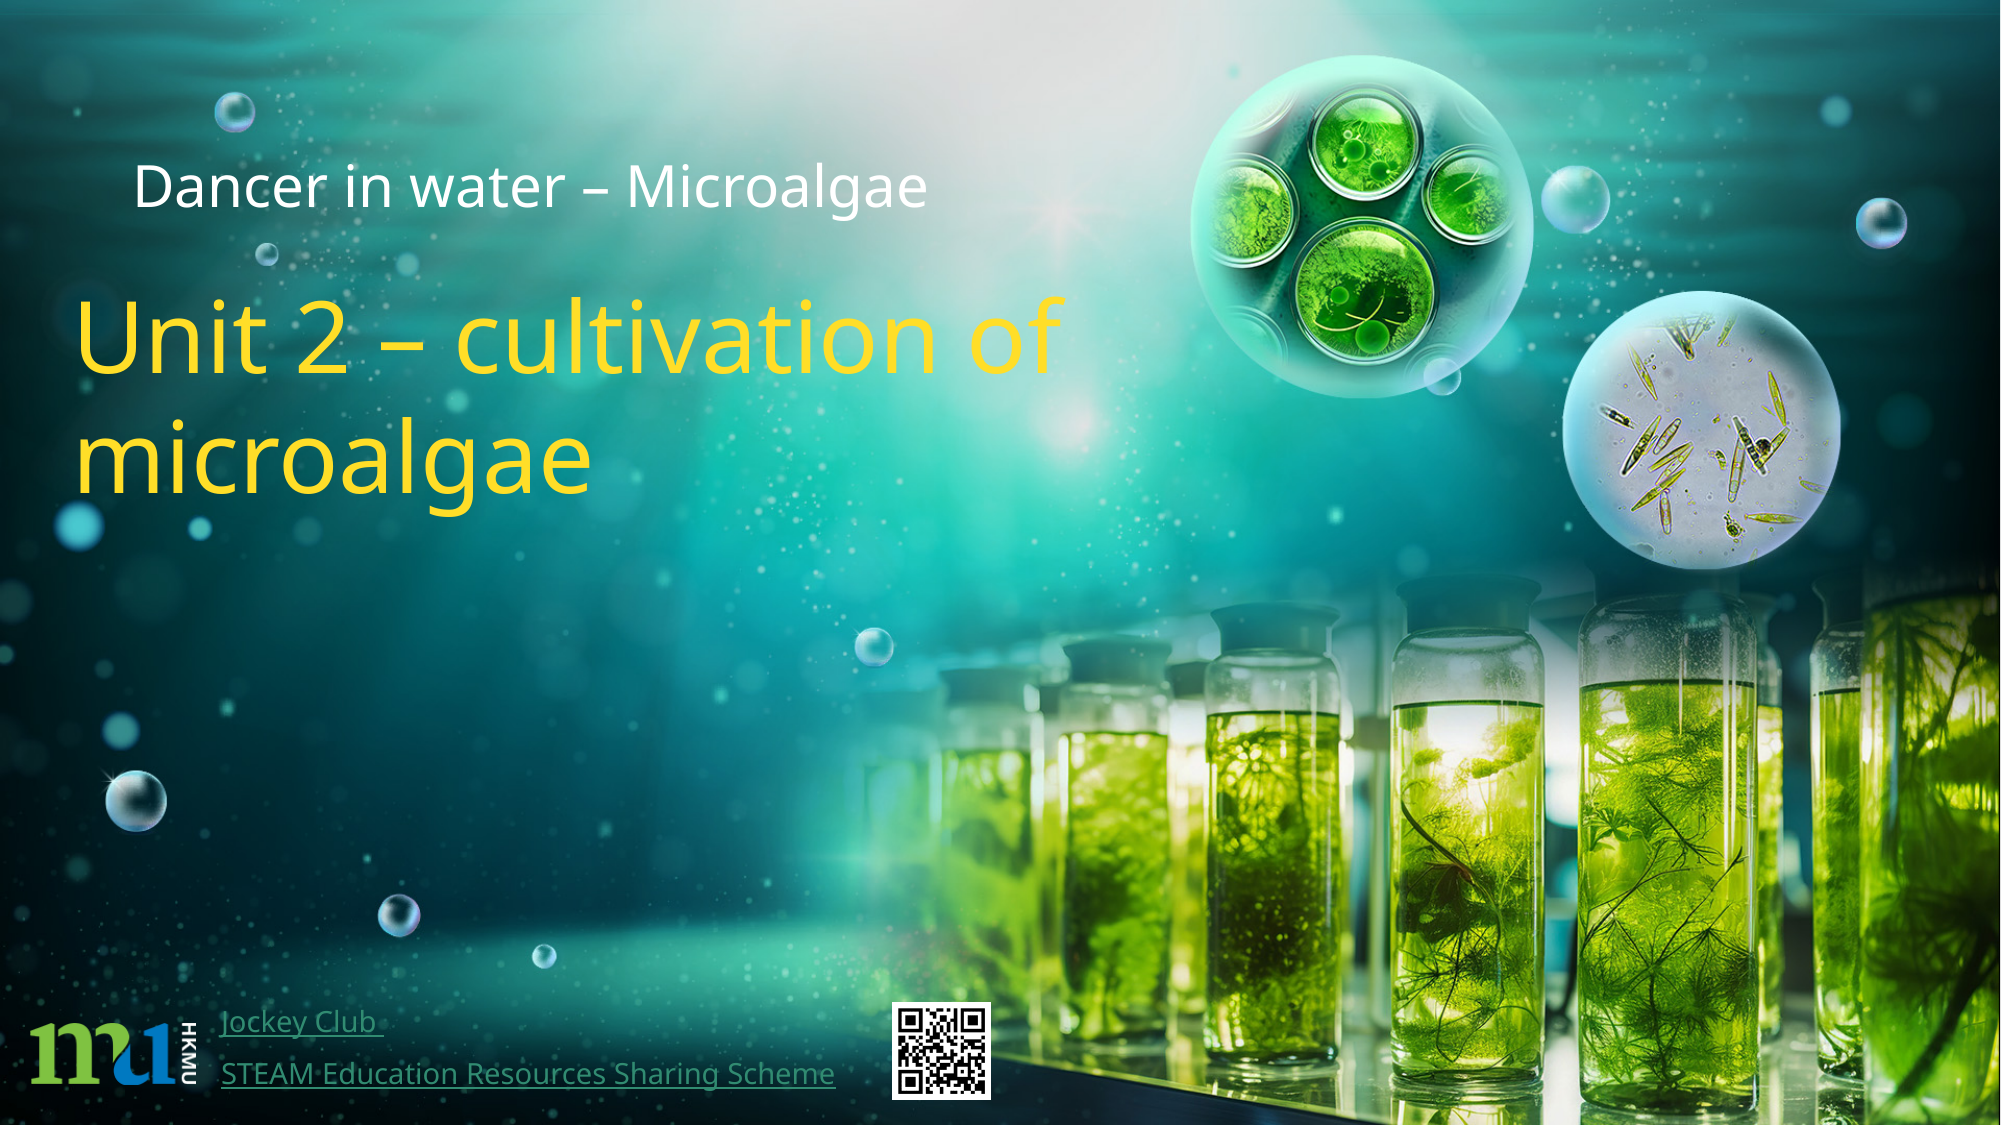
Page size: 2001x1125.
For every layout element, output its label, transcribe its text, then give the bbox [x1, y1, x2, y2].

text_box Unit 2 – cultivation of microalgae [57, 266, 1273, 521]
text_box Jockey Club STEAM Education Resources Sharing Scheme [201, 991, 937, 1107]
picture [0, 0, 2001, 1125]
title Dancer in water – Microalgae [57, 141, 1004, 258]
